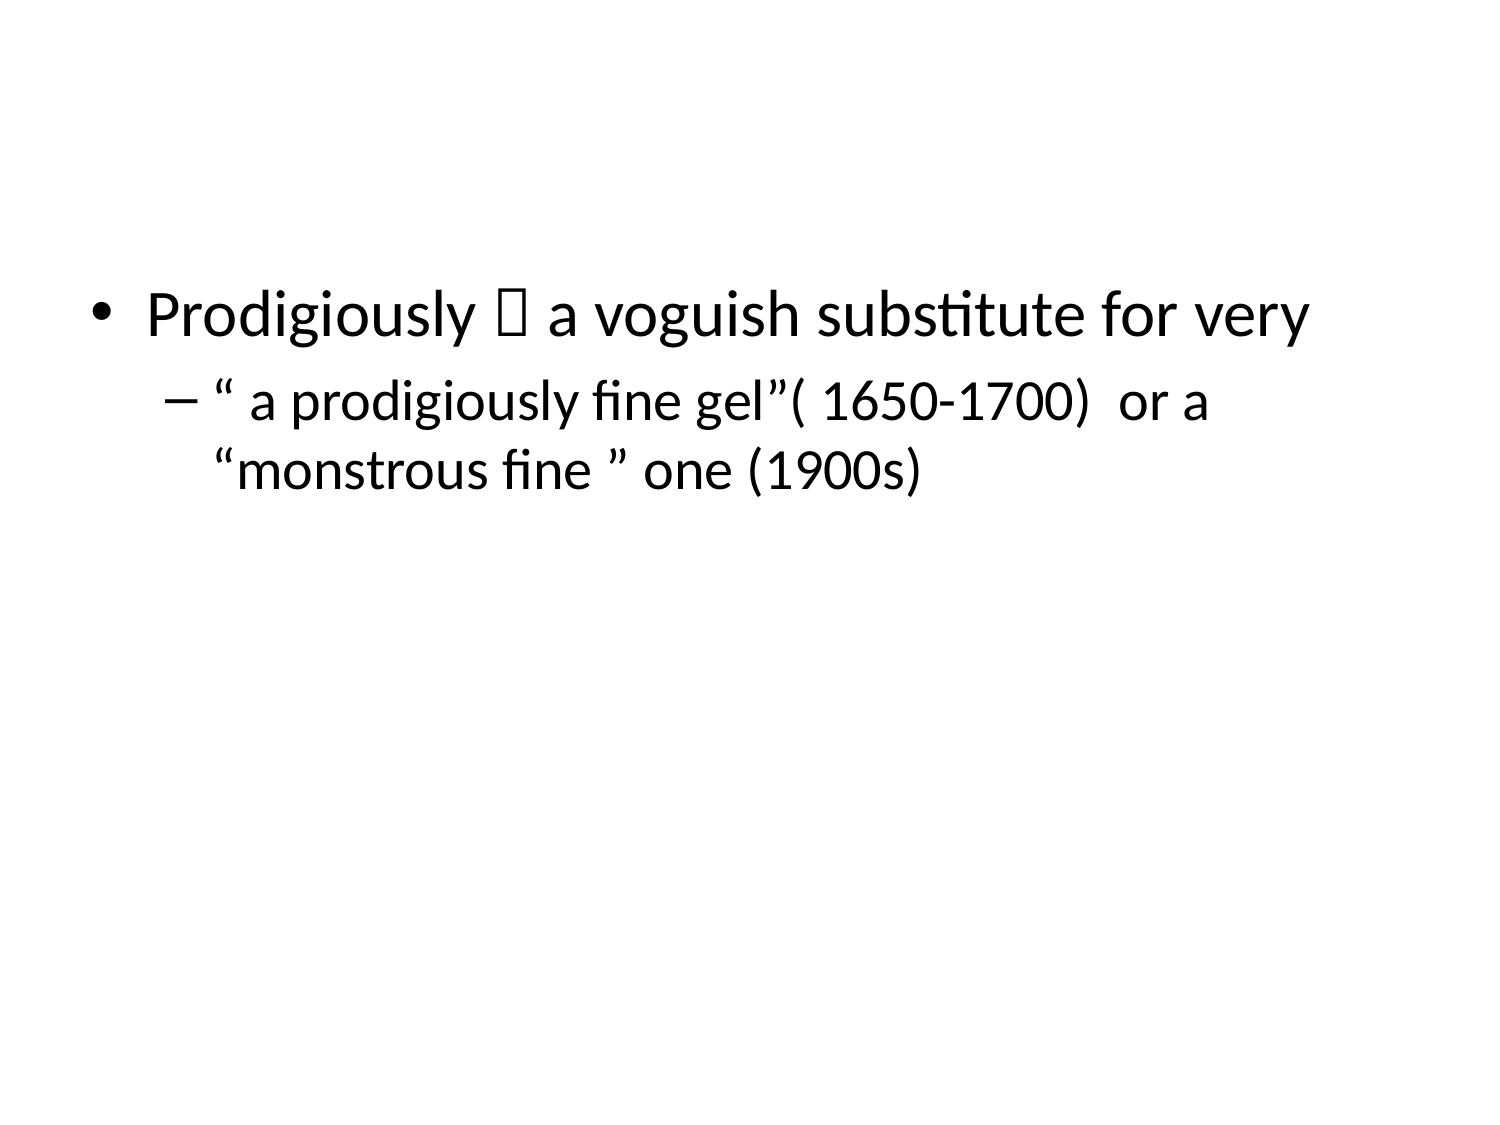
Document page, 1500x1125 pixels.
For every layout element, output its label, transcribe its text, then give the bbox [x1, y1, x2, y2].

list Prodigiously  a voguish substitute for very “ a prodigiously fine gel”( 1650-1700) or a “monstrous fine ” one (1900s) [75, 262, 1425, 1005]
